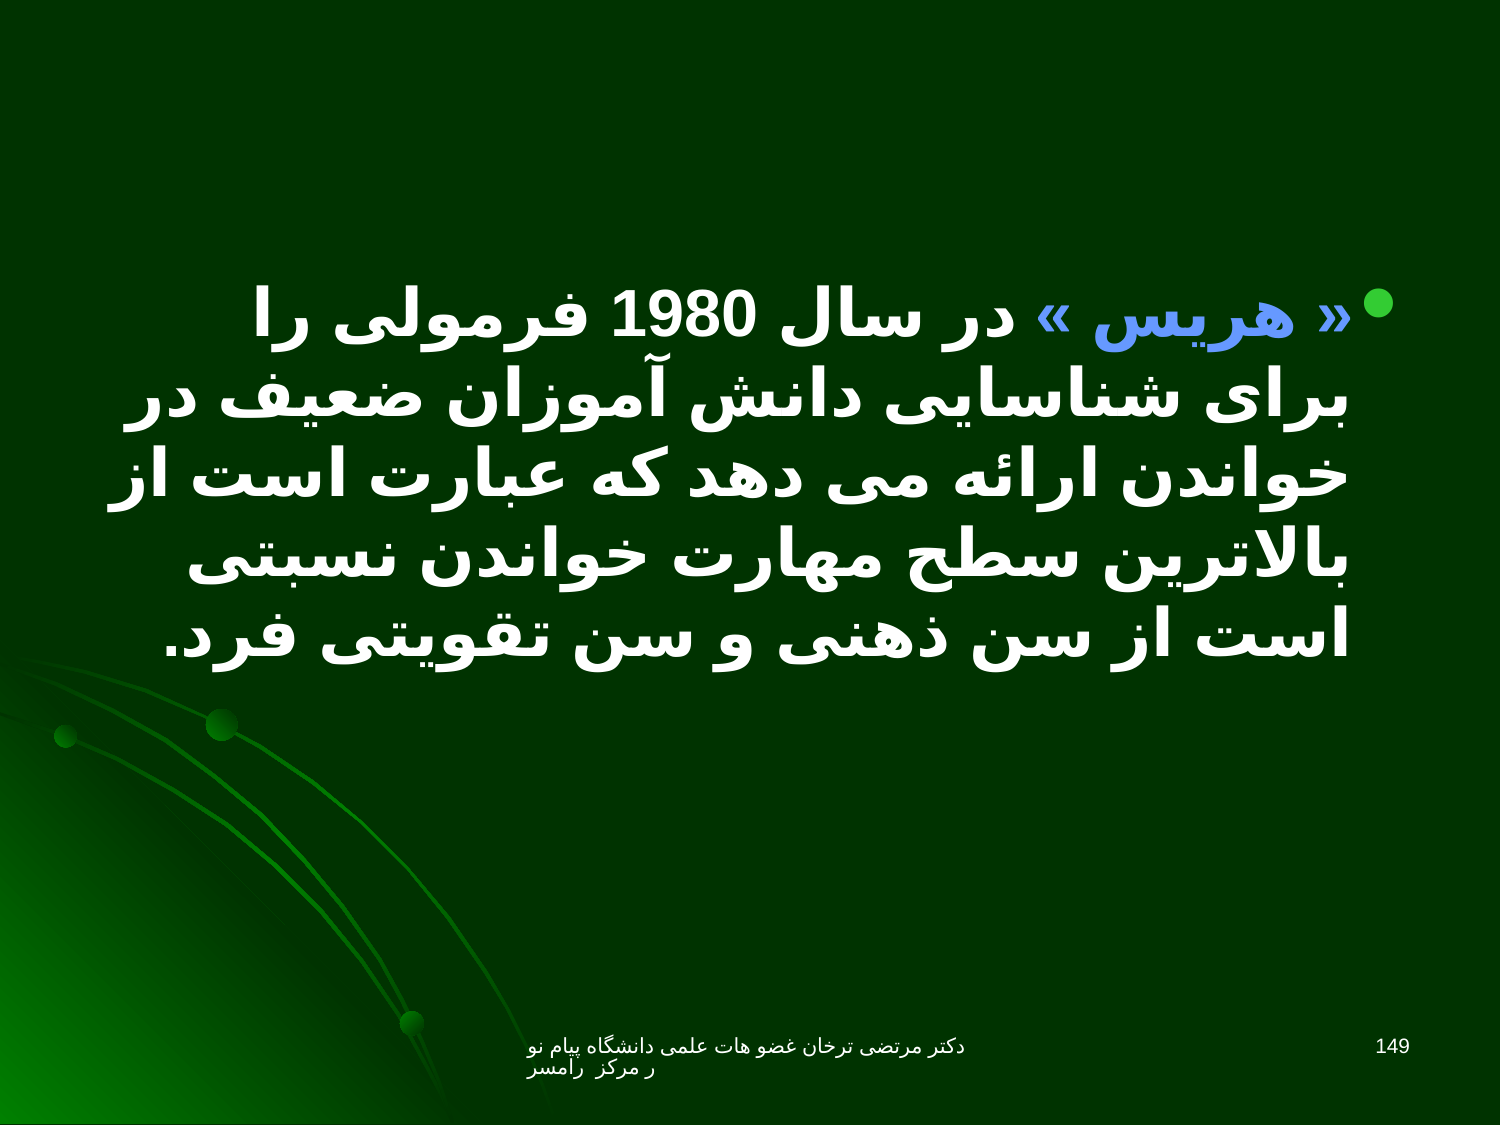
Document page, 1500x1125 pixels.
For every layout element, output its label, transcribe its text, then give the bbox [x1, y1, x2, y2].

list « هریس » در سال 1980 فرمولی را برای شناسایی دانش آموزان ضعیف در خواندن ارائه می دهد که عبارت است از بالاترین سطح مهارت خواندن نسبتی است از سن ذهنی و سن تقویتی فرد. [74, 262, 1426, 1006]
footer دکتر مرتضی ترخان غضو هات علمی دانشگاه پیام نور مرکز رامسر [512, 1024, 988, 1101]
slide_number 149 [1074, 1024, 1426, 1101]
